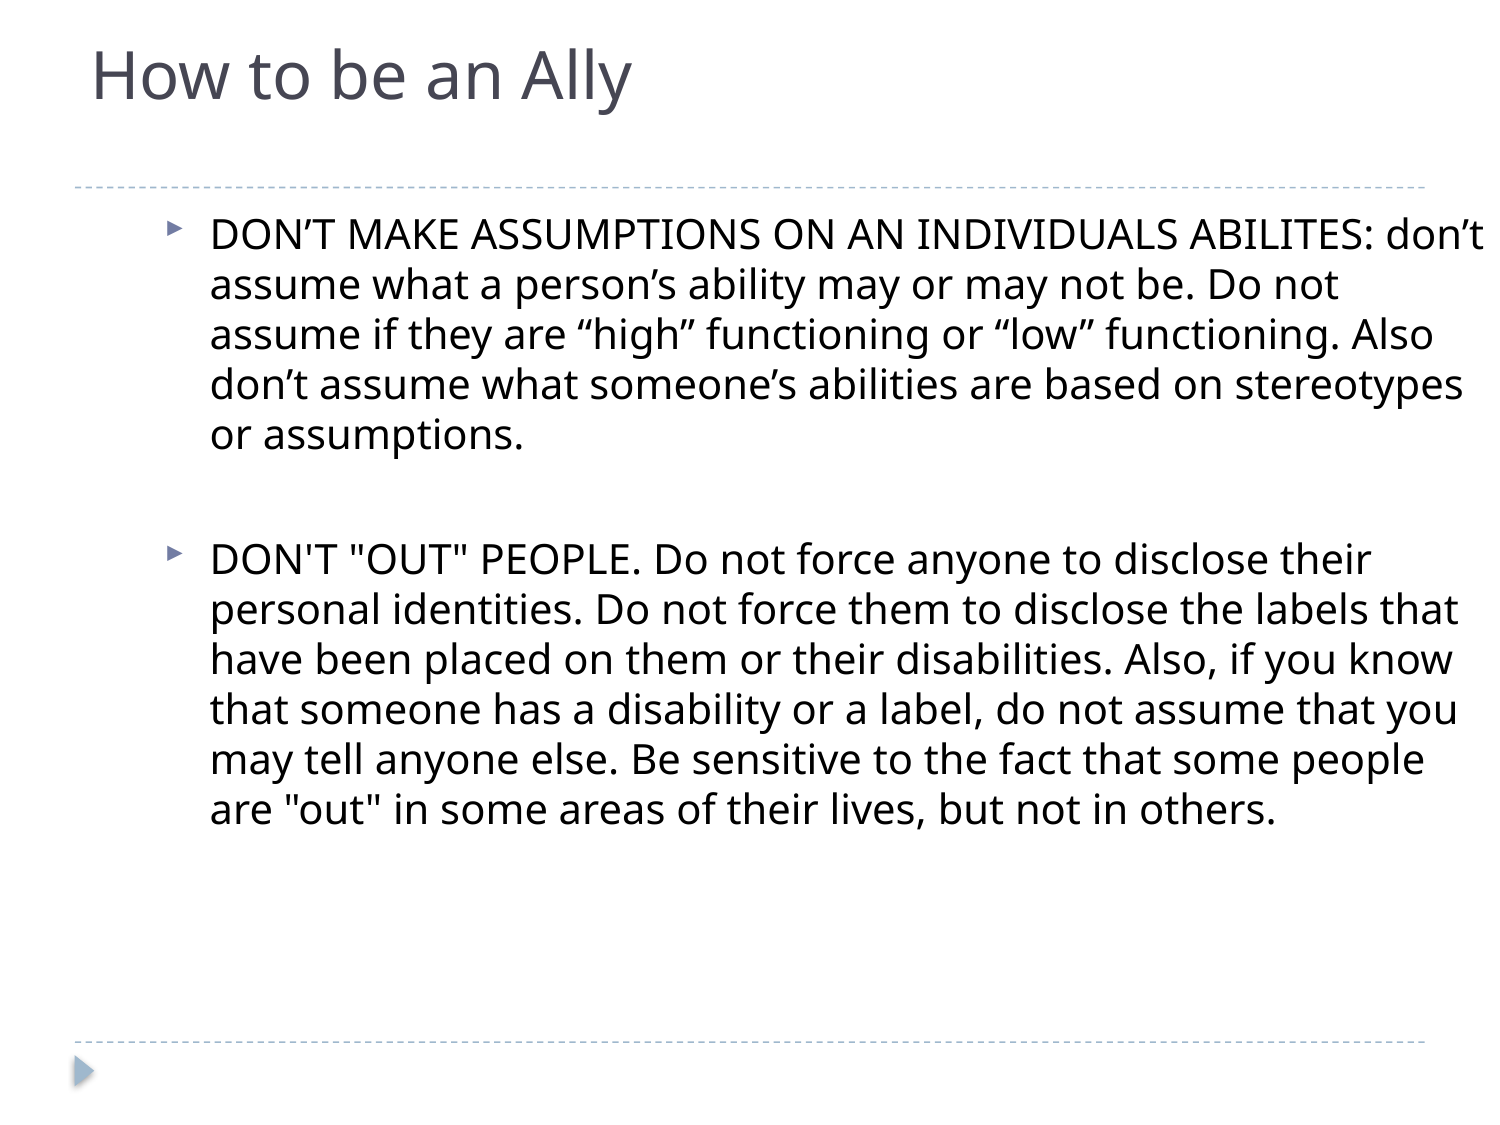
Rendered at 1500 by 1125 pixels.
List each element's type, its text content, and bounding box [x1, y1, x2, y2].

title How to be an Ally [75, 24, 1425, 188]
list DON’T MAKE ASSUMPTIONS ON AN INDIVIDUALS ABILITES: don’t assume what a person’s ability may or may not be. Do not assume if they are “high” functioning or “low” functioning. Also don’t assume what someone’s abilities are based on stereotypes or assumptions. DON'T "OUT" PEOPLE. Do not force anyone to disclose their personal identities. Do not force them to disclose the labels that have been placed on them or their disabilities. Also, if you know that someone has a disability or a label, do not assume that you may tell anyone else. Be sensitive to the fact that some people are "out" in some areas of their lives, but not in others. [149, 200, 1500, 943]
